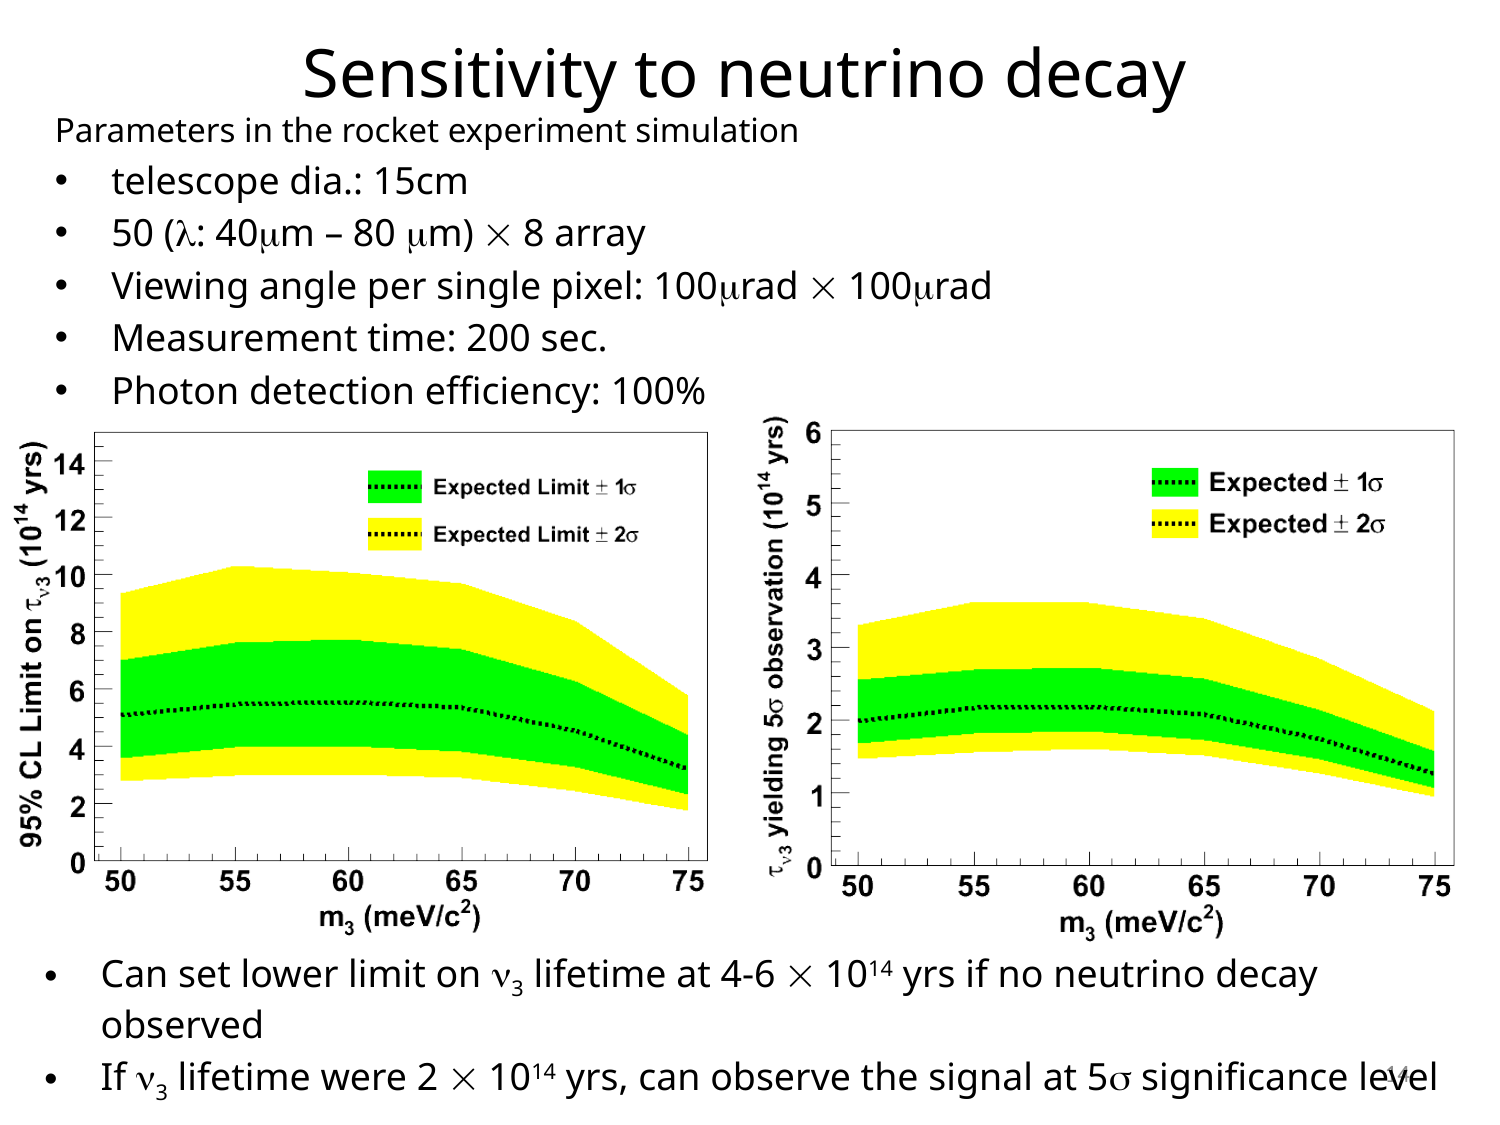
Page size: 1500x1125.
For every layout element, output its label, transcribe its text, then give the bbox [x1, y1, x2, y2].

slide_number 14 [1074, 1089, 1425, 1103]
picture [749, 408, 1462, 946]
picture [0, 411, 727, 943]
list Parameters in the rocket experiment simulation telescope dia.: 15cm 50 (: 40m – 80 m)  8 array Viewing angle per single pixel: 100rad  100rad Measurement time: 200 sec. Photon detection efficiency: 100% [40, 101, 1413, 413]
text_box Can set lower limit on 3 lifetime at 4-6  1014 yrs if no neutrino decay observed If 3 lifetime were 2  1014 yrs, can observe the signal at 5 significance level [29, 942, 1462, 1089]
title Sensitivity to neutrino decay [70, 19, 1421, 124]
